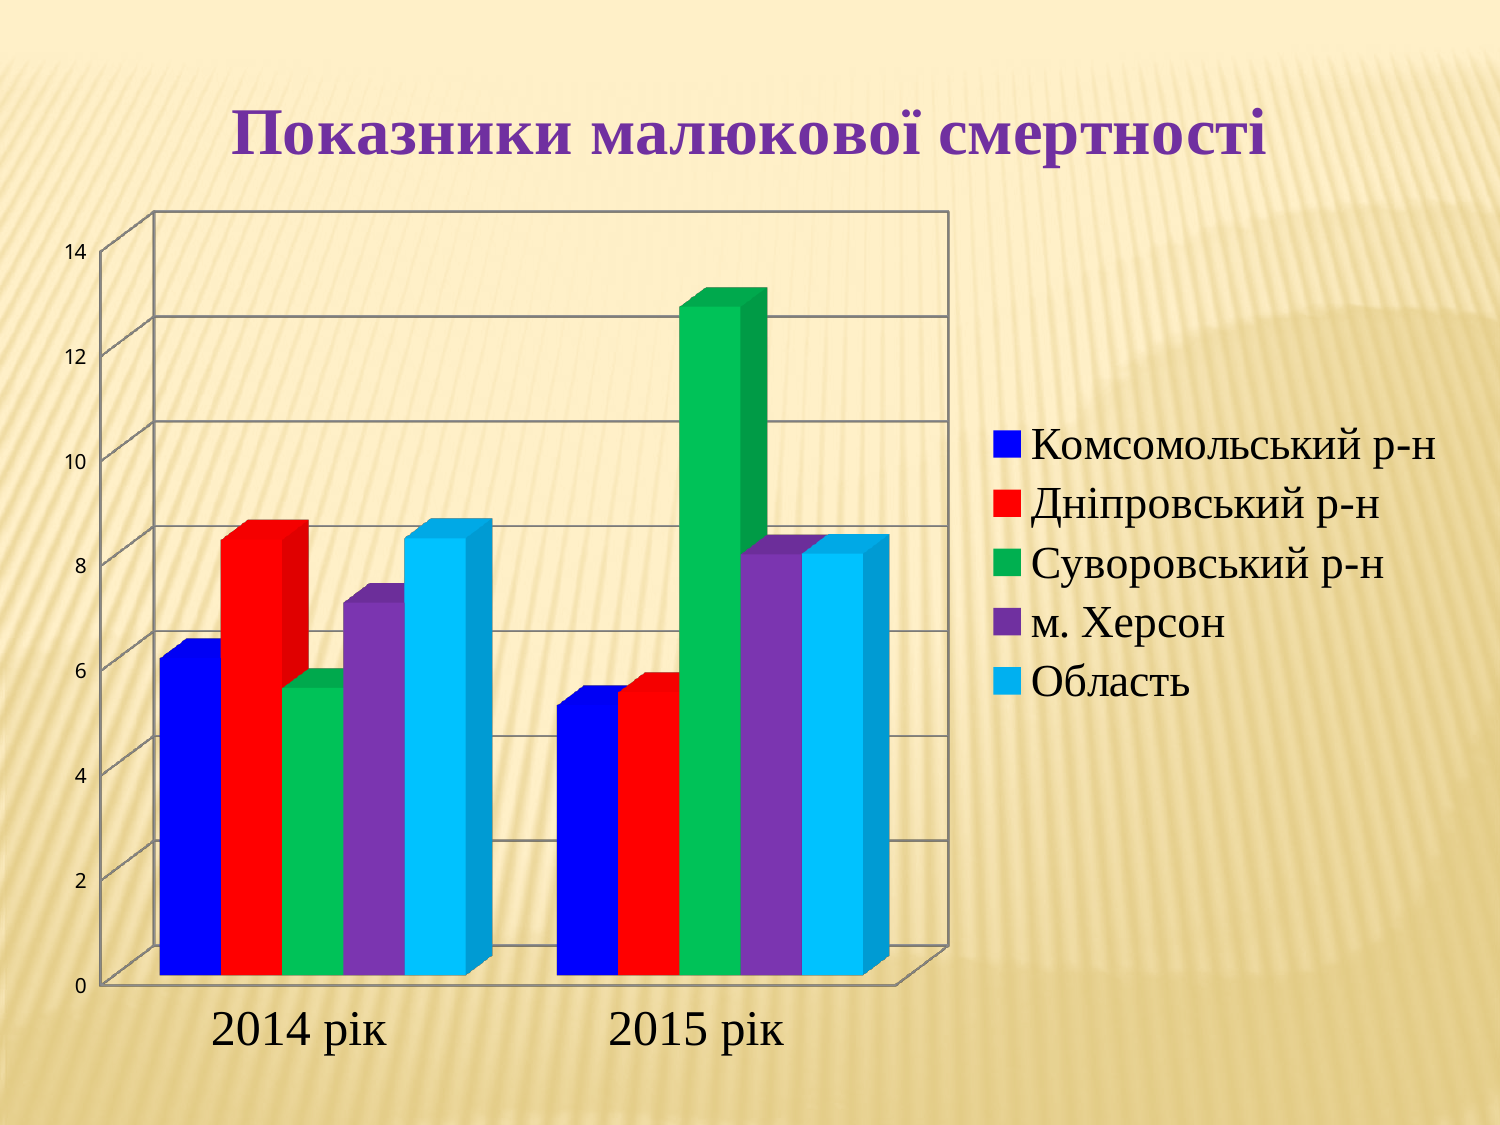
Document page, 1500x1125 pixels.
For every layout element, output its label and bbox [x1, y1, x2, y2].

chart [34, 46, 1466, 1079]
